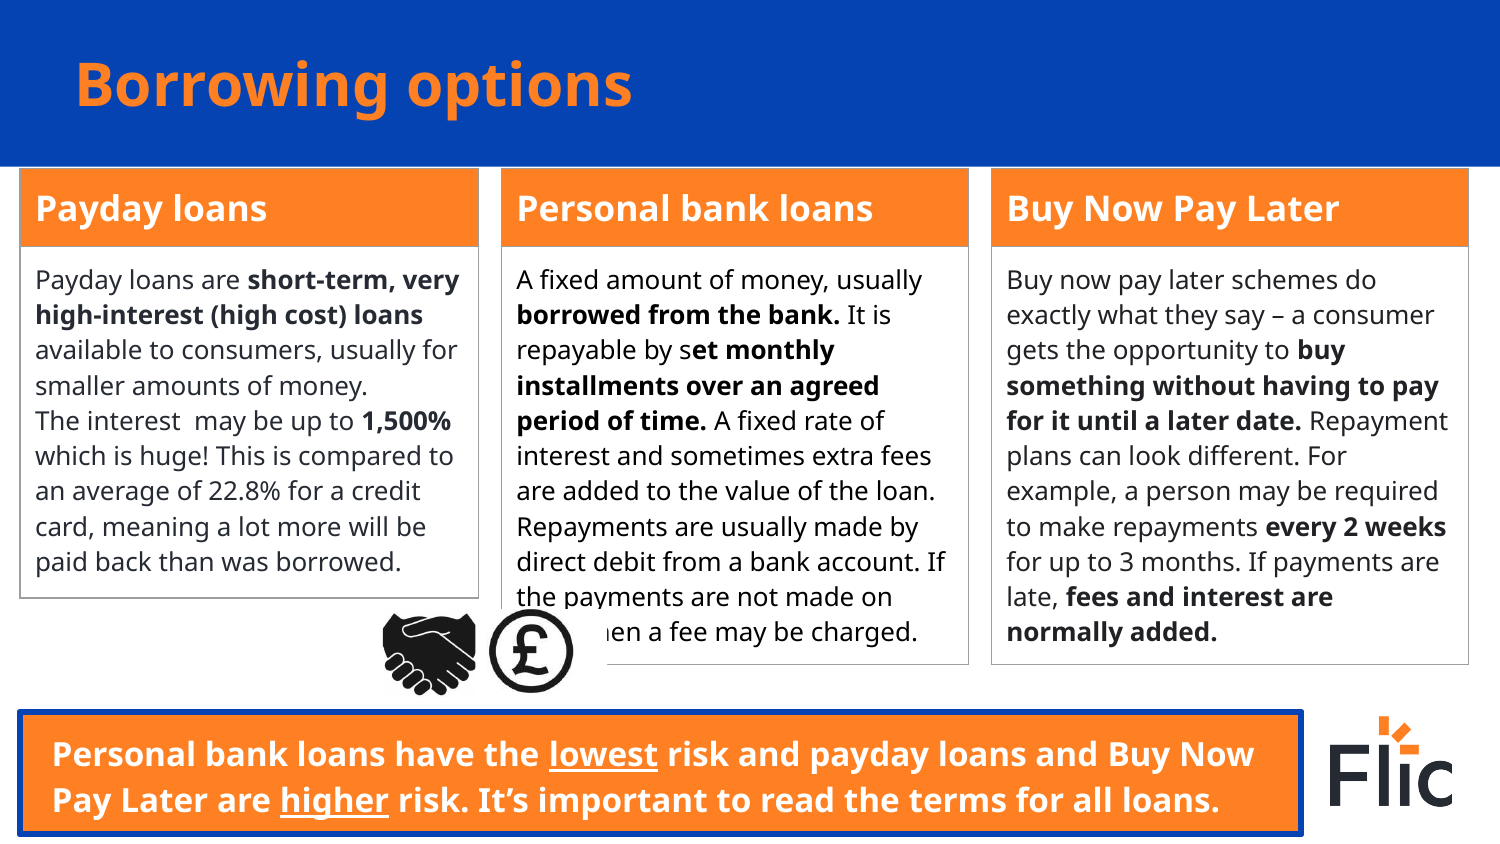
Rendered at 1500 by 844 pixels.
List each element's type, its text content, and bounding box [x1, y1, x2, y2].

table_cell Buy now pay later schemes do exactly what they say – a consumer gets the opportunity to buy something without having to pay for it until a later date. Repayment plans can look different. For example, a person may be required to make repayments every 2 weeks for up to 3 months. If payments are late, fees and interest are normally added. [992, 247, 1468, 664]
table_cell A fixed amount of money, usually borrowed from the bank. It is repayable by set monthly installments over an agreed period of time. A fixed rate of interest and sometimes extra fees are added to the value of the loan. Repayments are usually made by direct debit from a bank account. If the payments are not made on time, then a fee may be charged. [502, 247, 968, 664]
title Borrowing options [59, 40, 1328, 125]
picture [1330, 716, 1452, 807]
table_header Buy Now Pay Later [992, 169, 1468, 246]
table_cell Payday loans are short-term, very high-interest (high cost) loans available to consumers, usually for smaller amounts of money. The interest may be up to 1,500% which is huge! This is compared to an average of 22.8% for a credit card, meaning a lot more will be paid back than was borrowed. [21, 247, 478, 597]
table_header Payday loans [21, 169, 478, 246]
table_header Personal bank loans [502, 169, 968, 246]
picture [382, 608, 608, 698]
text_box Personal bank loans have the lowest risk and payday loans and Buy Now Pay Later are higher risk. It’s important to read the terms for all loans. [19, 712, 1302, 835]
